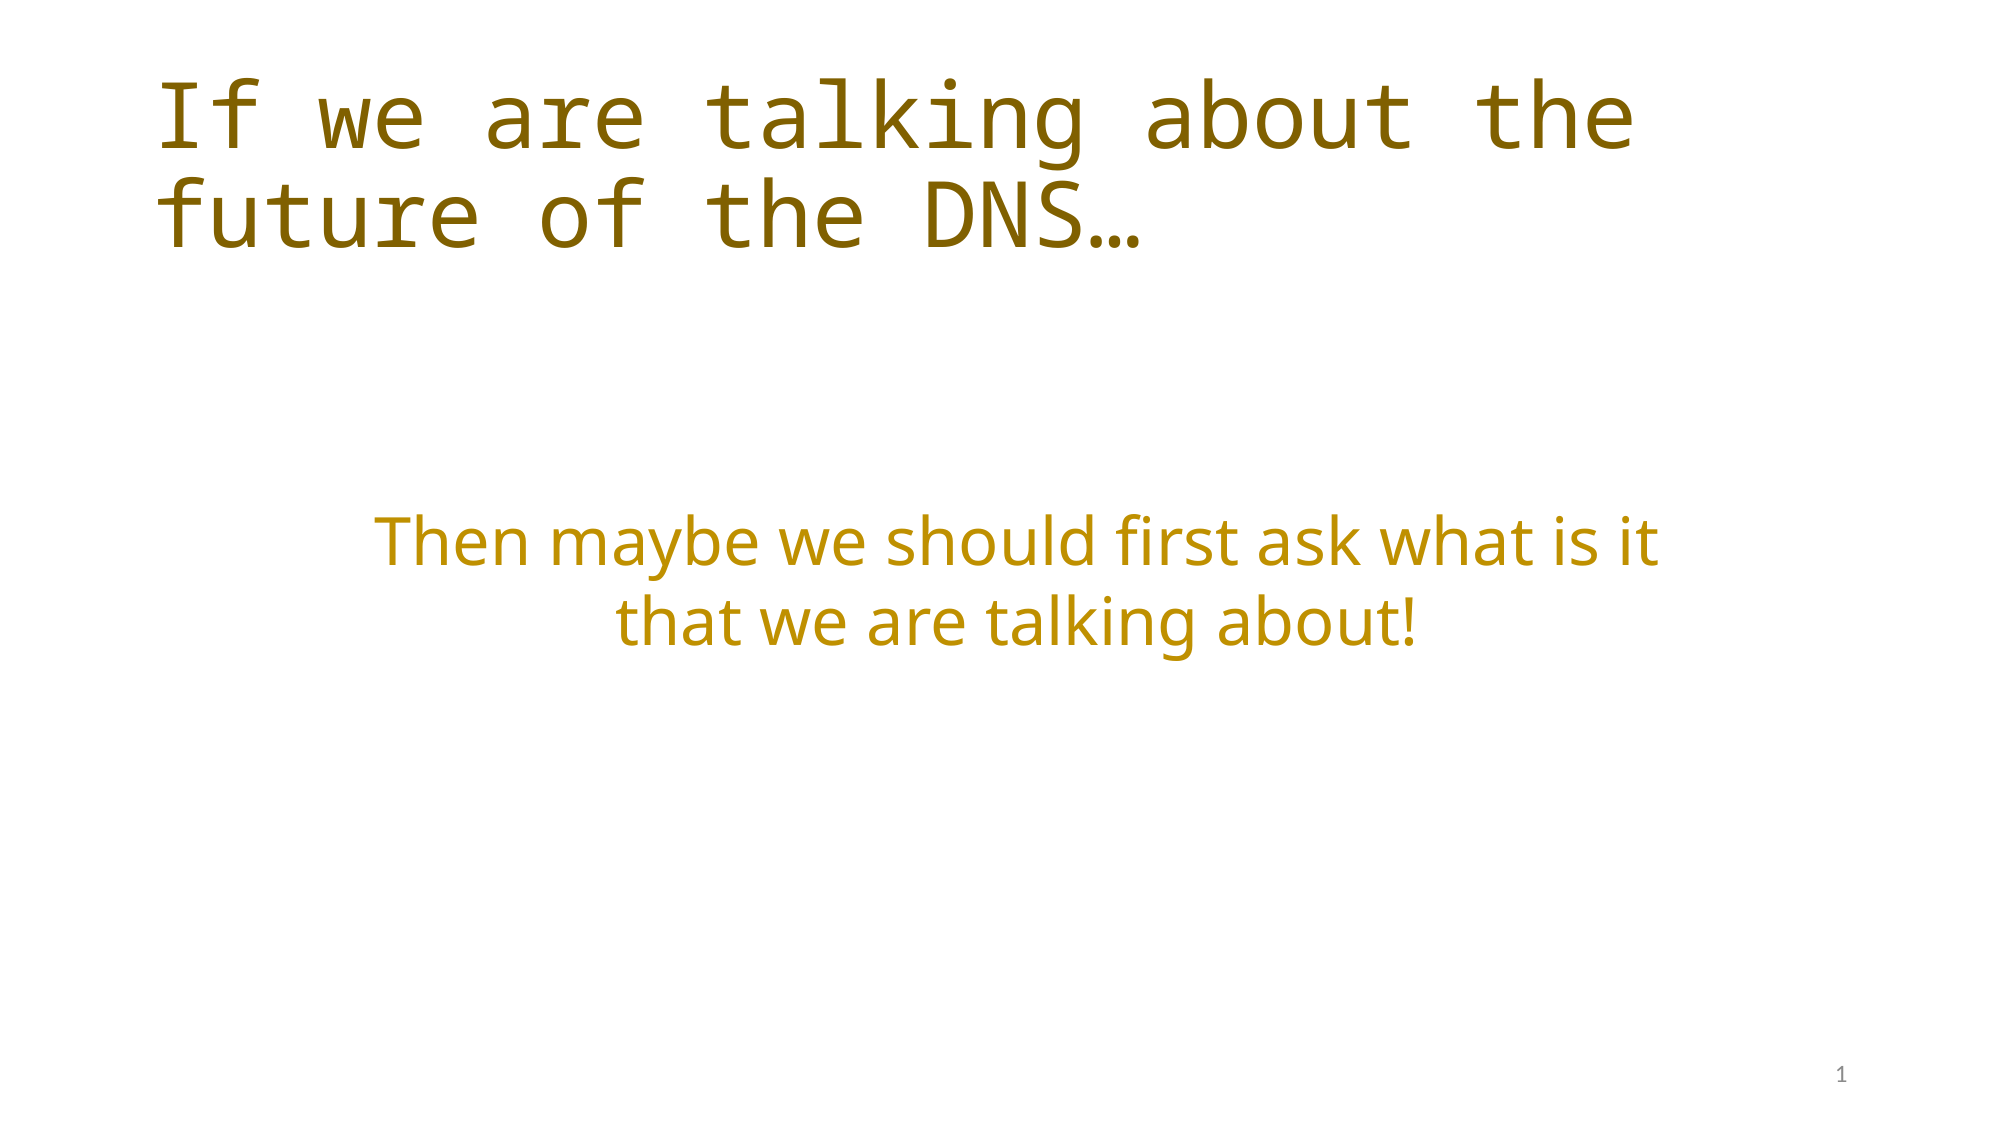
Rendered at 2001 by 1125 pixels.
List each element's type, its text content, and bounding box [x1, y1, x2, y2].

text_box Then maybe we should first ask what is it that we are talking about! [325, 491, 1709, 666]
slide_number 1 [1412, 1042, 1863, 1103]
title If we are talking about the future of the DNS… [137, 59, 1863, 278]
